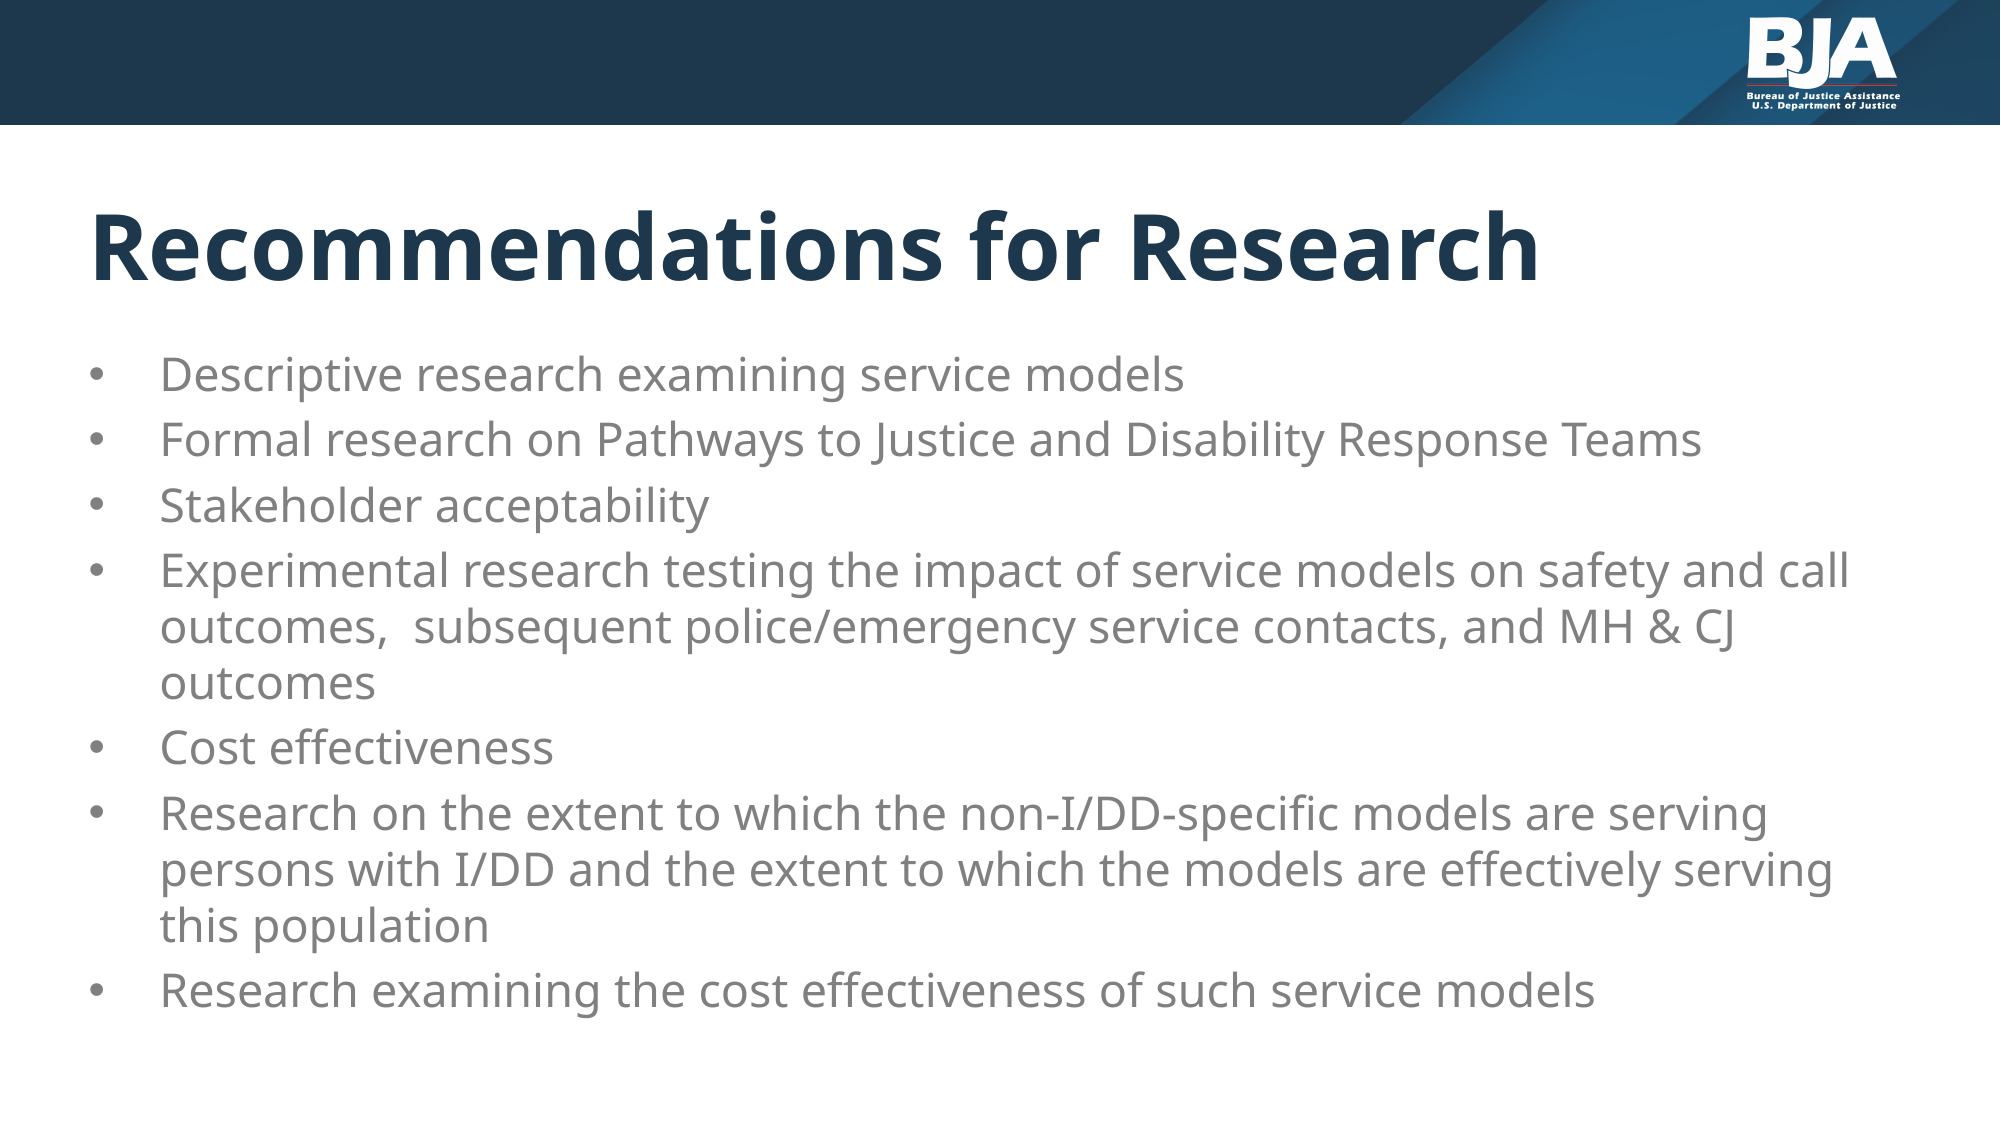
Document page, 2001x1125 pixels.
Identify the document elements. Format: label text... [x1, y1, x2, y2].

list Descriptive research examining service models Formal research on Pathways to Justice and Disability Response Teams Stakeholder acceptability Experimental research testing the impact of service models on safety and call outcomes, subsequent police/emergency service contacts, and MH & CJ outcomes Cost effectiveness Research on the extent to which the non-I/DD-specific models are serving persons with I/DD and the extent to which the models are effectively serving this population Research examining the cost effectiveness of such service models [73, 337, 1900, 1026]
picture [0, 0, 2000, 125]
title Recommendations for Research [73, 149, 1874, 337]
